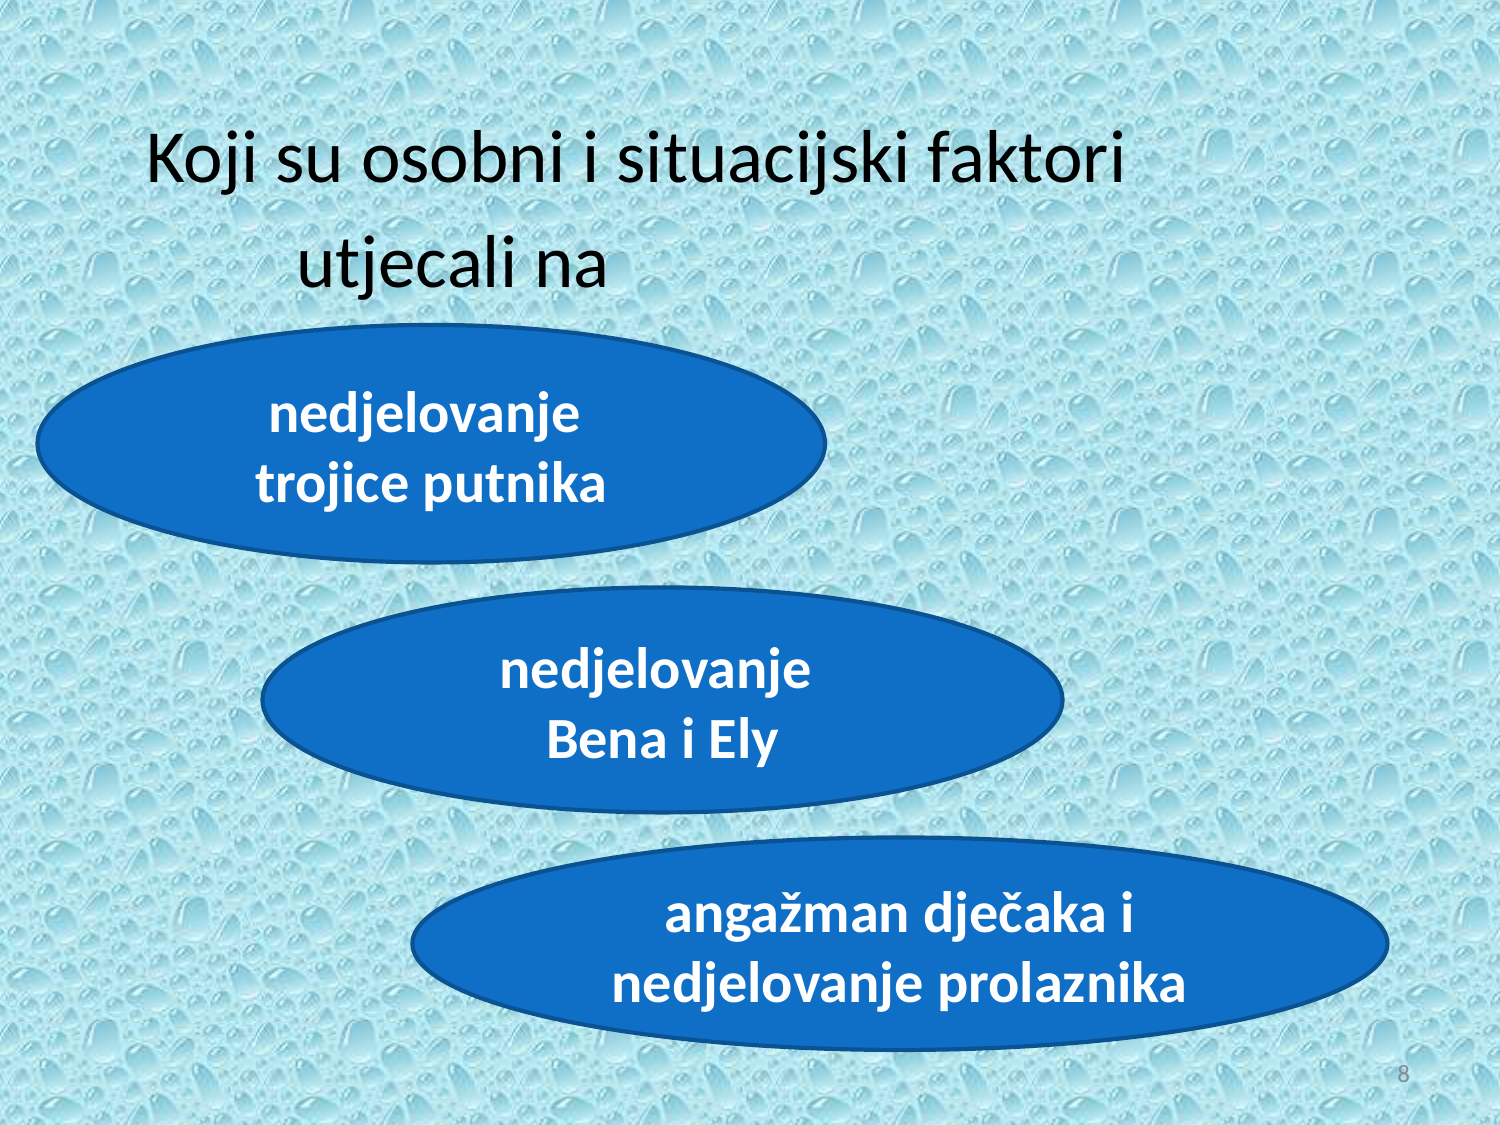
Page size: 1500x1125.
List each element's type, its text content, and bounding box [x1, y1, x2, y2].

picture [0, 0, 1500, 1125]
text_box nedjelovanje Bena i Ely [260, 585, 1065, 815]
text_box angažman dječaka i nedjelovanje prolaznika [410, 835, 1390, 1053]
list Koji su osobni i situacijski faktori utjecali na [75, 99, 1425, 1005]
text_box nedjelovanje trojice putnika [35, 322, 828, 565]
slide_number 8 [1074, 1042, 1425, 1103]
